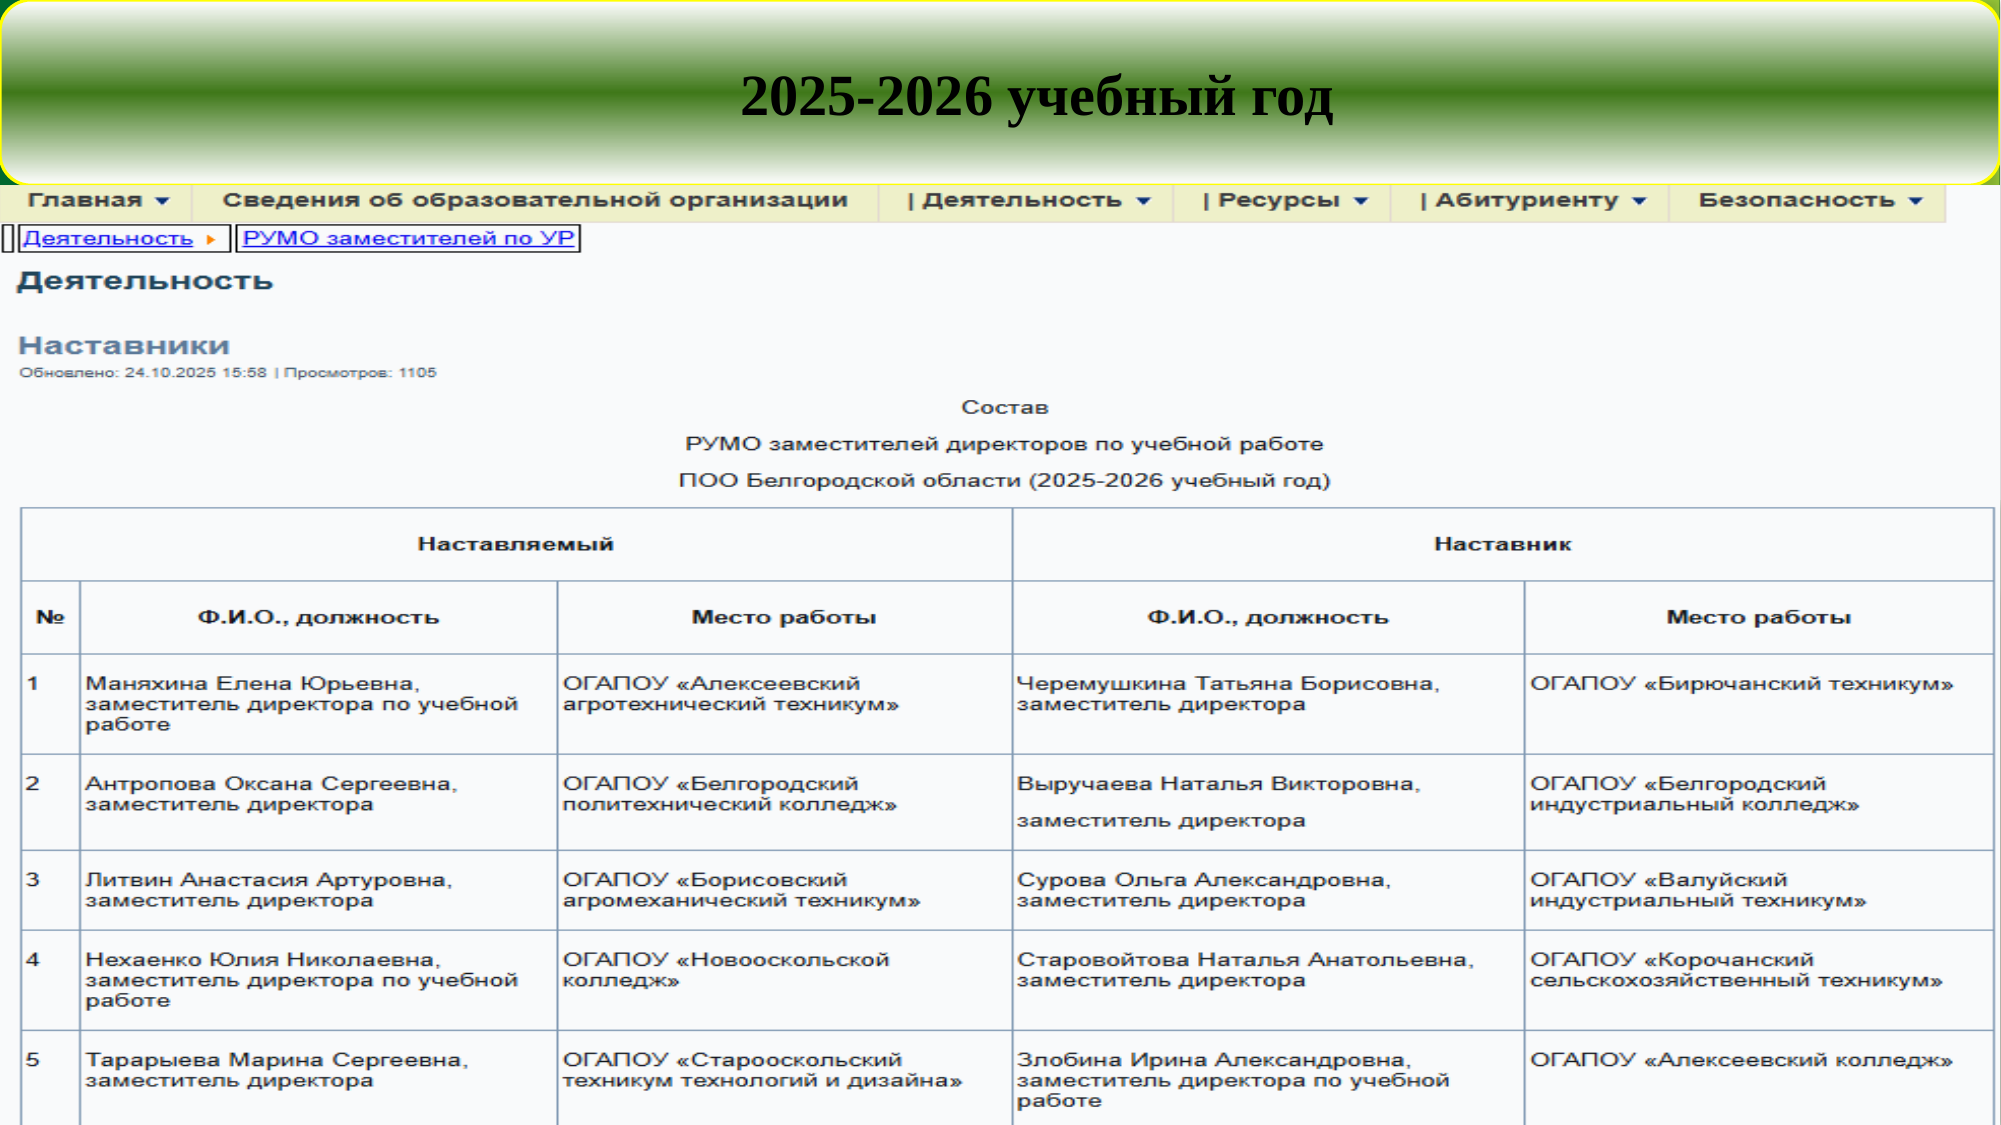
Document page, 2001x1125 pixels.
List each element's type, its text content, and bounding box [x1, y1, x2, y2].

text_box 2025-2026 учебный год [0, 0, 2000, 182]
picture [0, 184, 2000, 1125]
